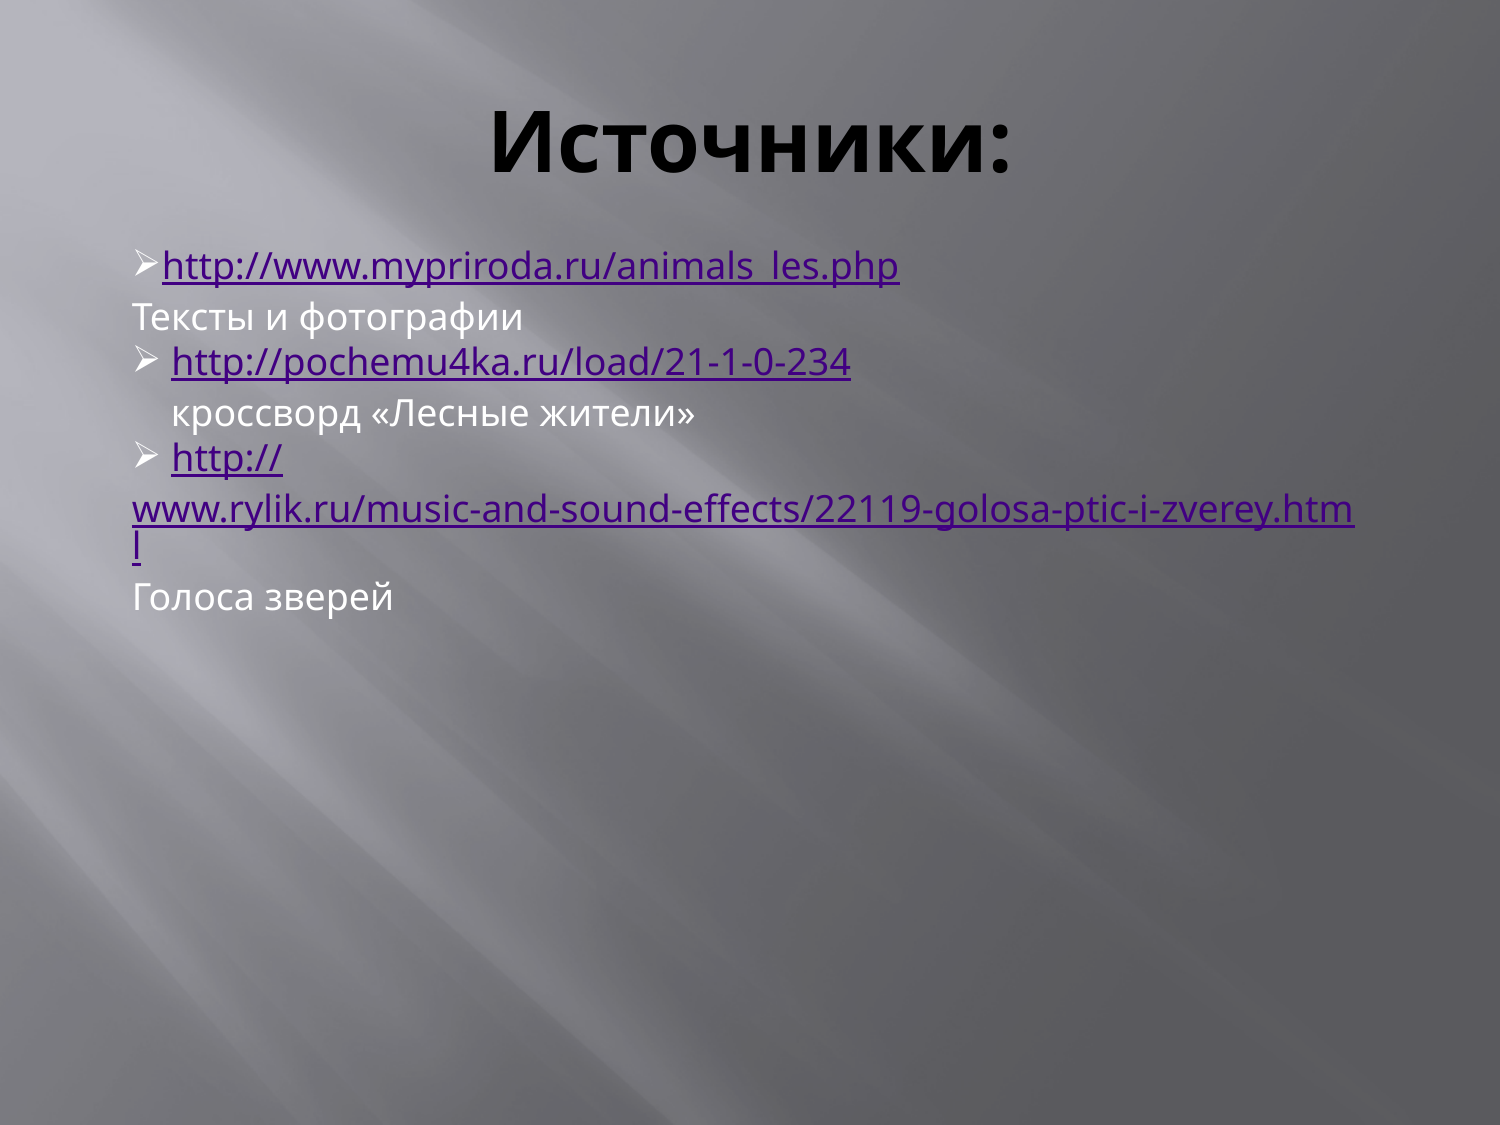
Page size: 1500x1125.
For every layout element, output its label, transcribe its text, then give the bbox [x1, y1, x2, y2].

text_box http://www.mypriroda.ru/animals_les.php Тексты и фотографии http://pochemu4ka.ru/load/21-1-0-234 кроссворд «Лесные жители» http://www.rylik.ru/music-and-sound-effects/22119-golosa-ptic-i-zverey.html Голоса зверей [117, 234, 1407, 589]
title Источники: [75, 45, 1425, 233]
